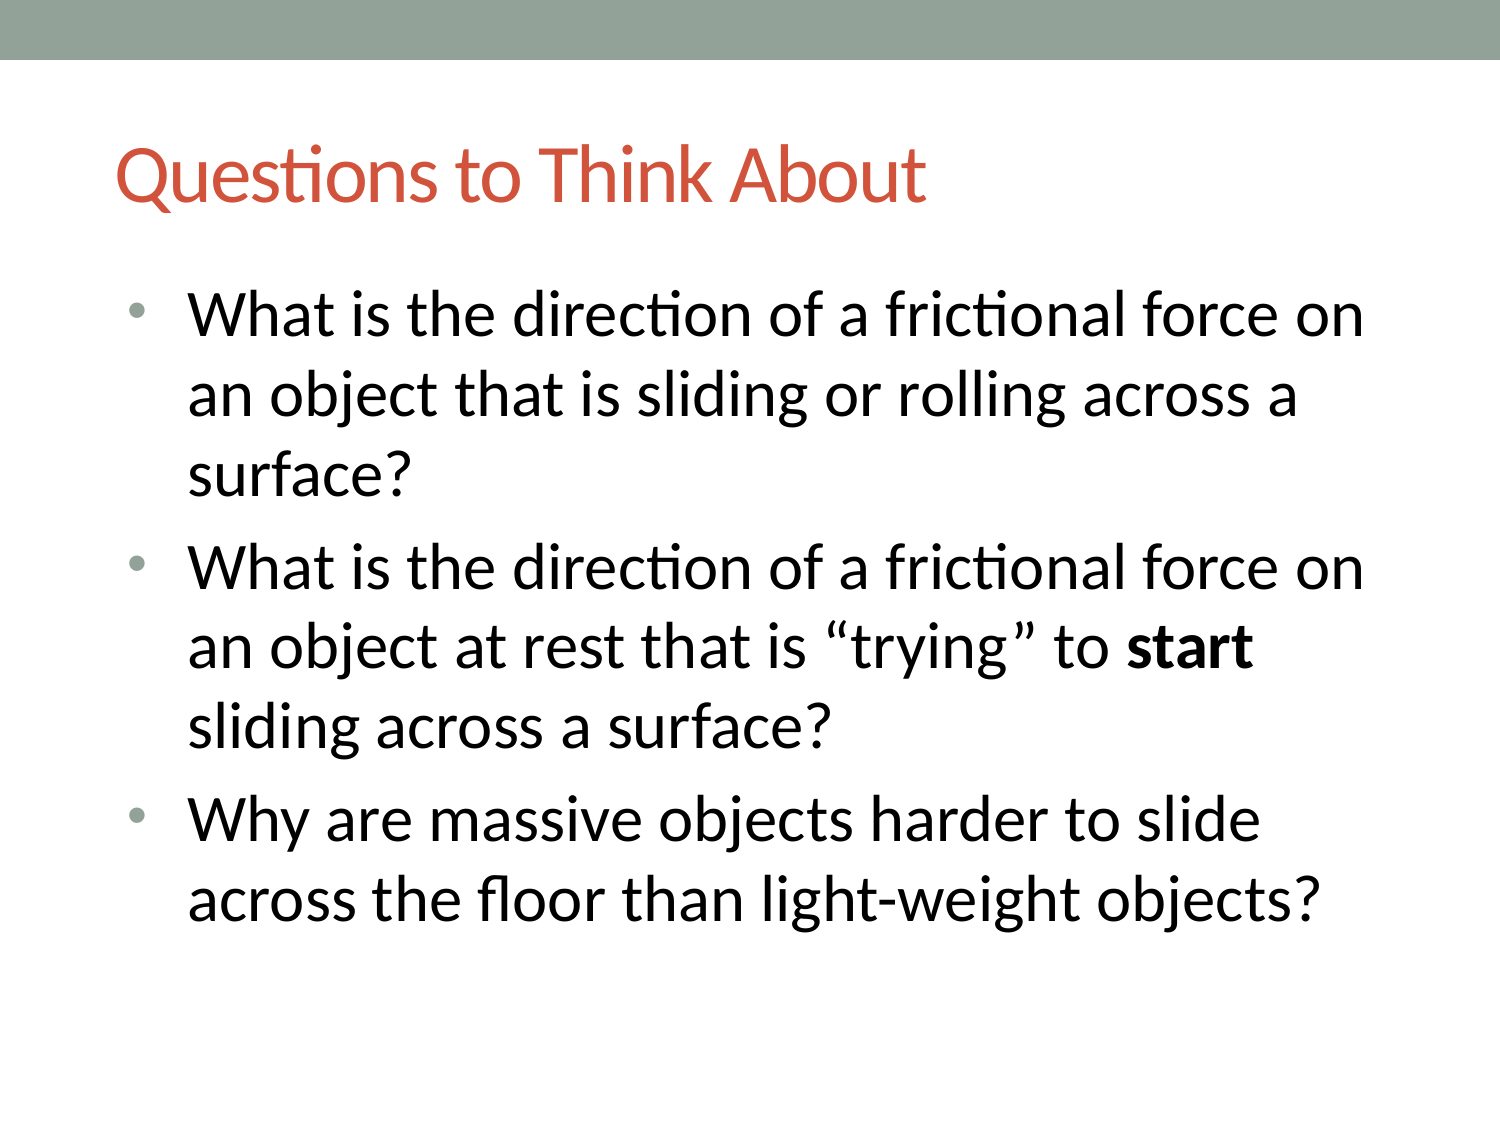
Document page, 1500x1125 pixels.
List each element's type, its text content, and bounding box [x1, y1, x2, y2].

list What is the direction of a frictional force on an object that is sliding or rolling across a surface? What is the direction of a frictional force on an object at rest that is “trying” to start sliding across a surface? Why are massive objects harder to slide across the floor than light-weight objects? [112, 262, 1425, 1063]
title Questions to Think About [99, 87, 1425, 250]
